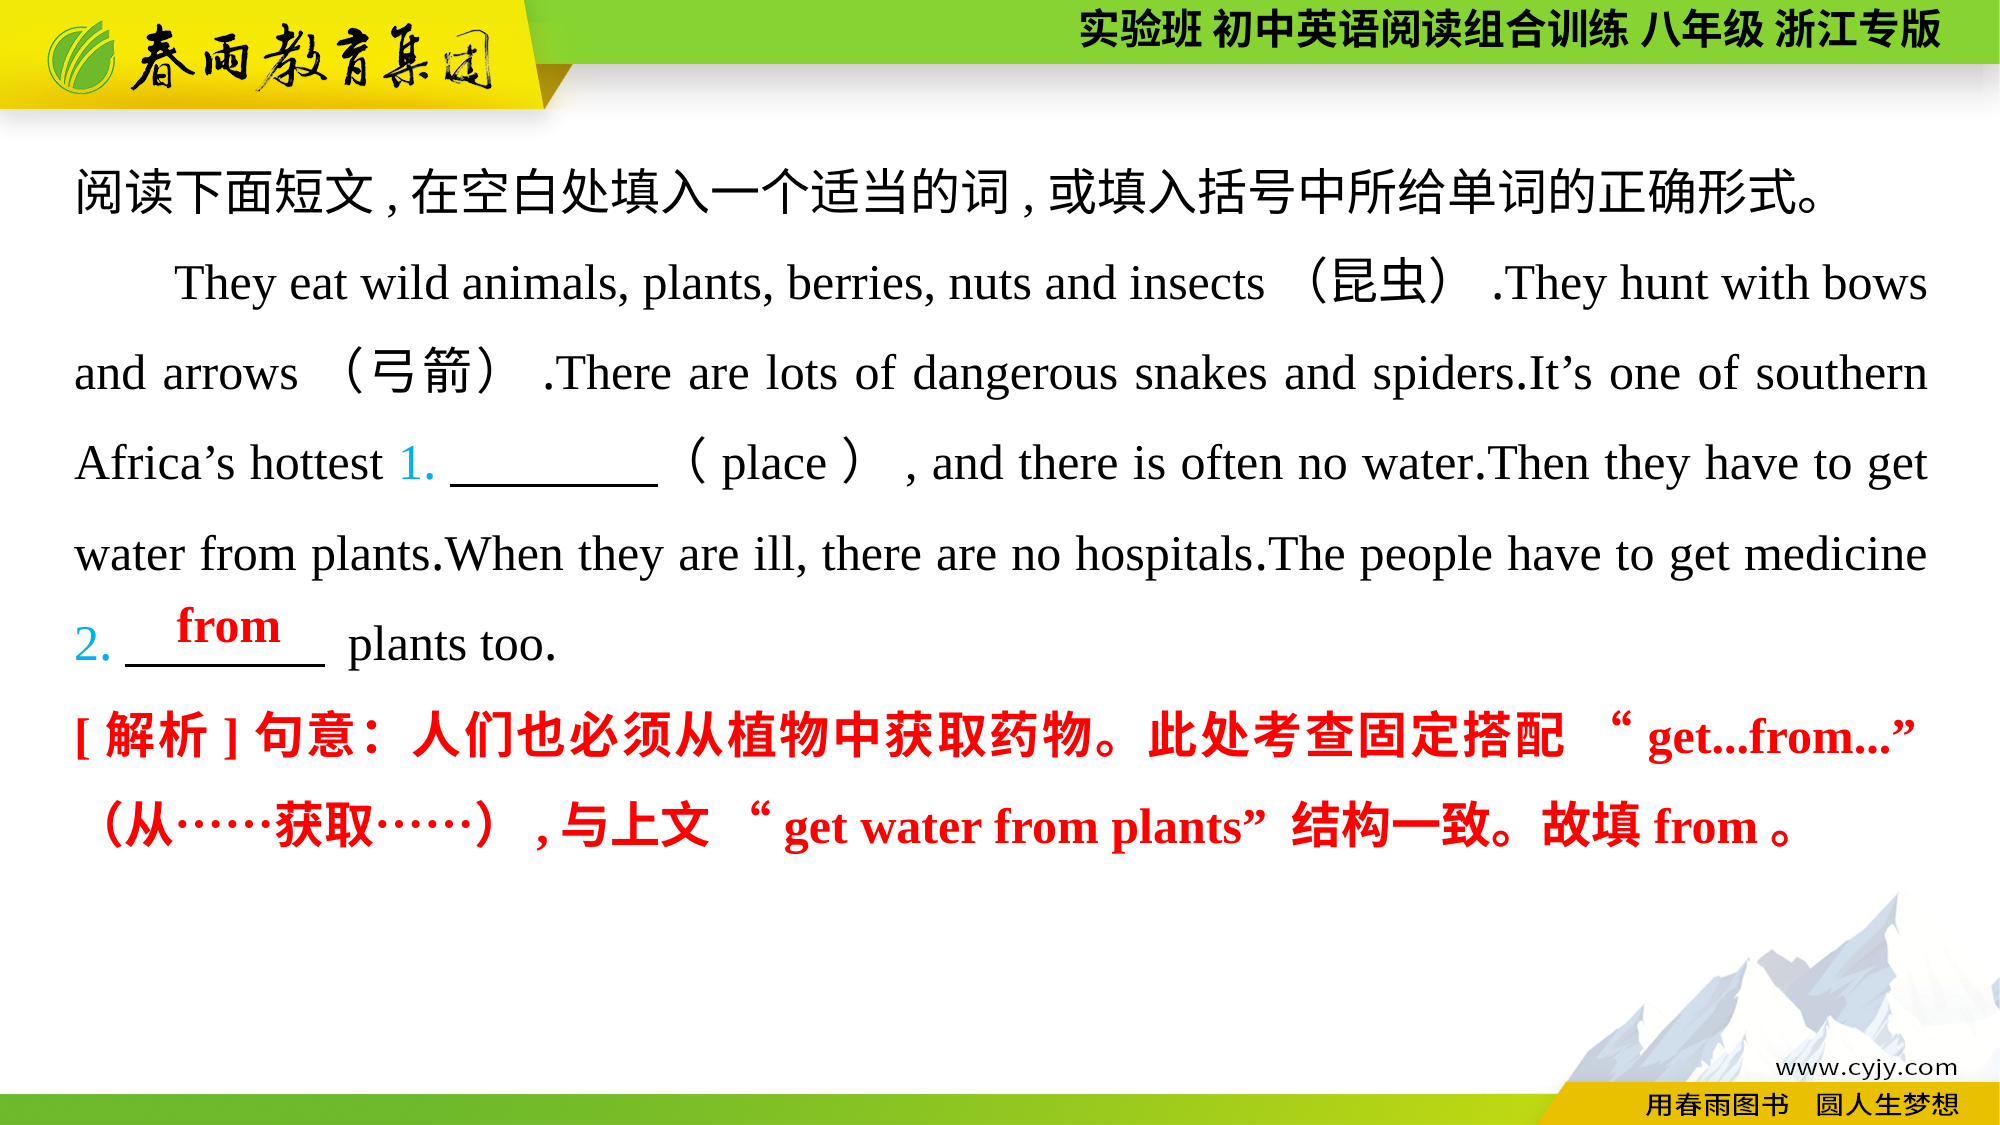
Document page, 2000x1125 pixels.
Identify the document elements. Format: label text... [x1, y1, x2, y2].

text_box [解析]句意：人们也必须从植物中获取药物。此处考查固定搭配 “get...from...”（从……获取……）,与上文 “get water from plants” 结构一致。故填from。 [59, 672, 1944, 862]
picture [0, 0, 2000, 1125]
text_box from [161, 585, 297, 660]
list 阅读下面短文,在空白处填入一个适当的词,或填入括号中所给单词的正确形式。 They eat wild animals, plants, berries, nuts and insects（昆虫）.They hunt with bows and arrows（弓箭）.There are lots of dangerous snakes and spiders.It’s one of southern Africa’s hottest 1. （place）, and there is often no water.Then they have to get water from plants.When they are ill, there are no hospitals.The people have to get medicine 2. plants too. [59, 122, 1944, 672]
